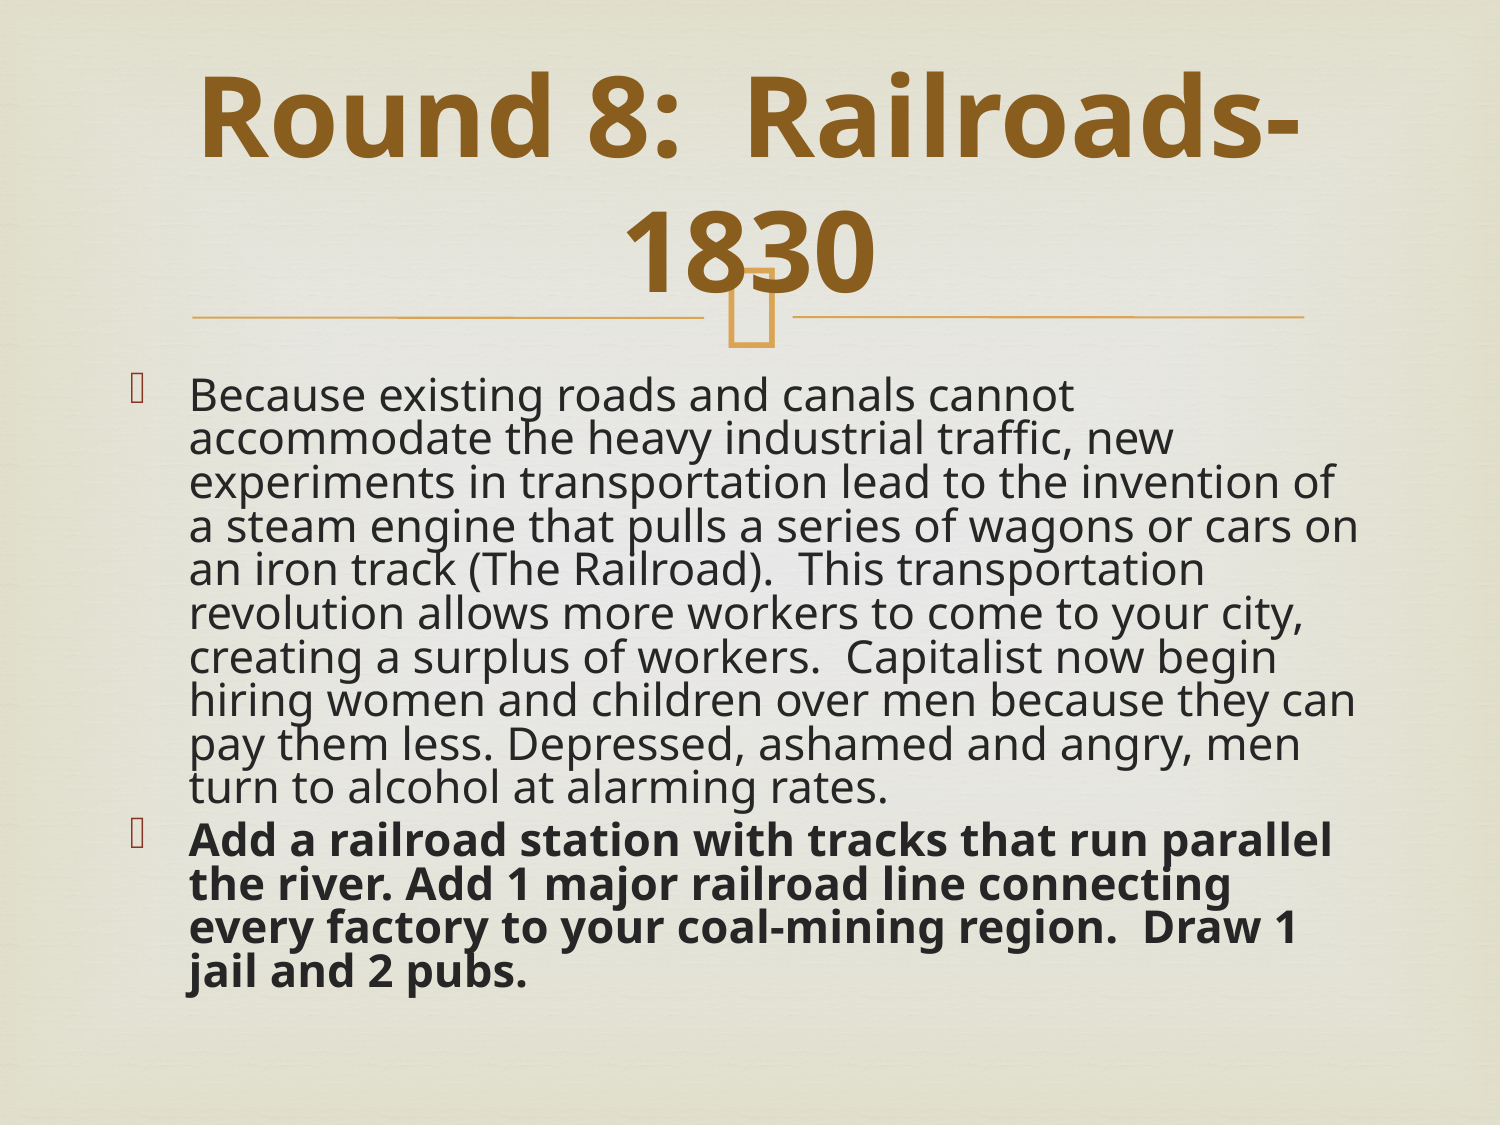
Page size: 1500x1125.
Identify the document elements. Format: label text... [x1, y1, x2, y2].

list Because existing roads and canals cannot accommodate the heavy industrial traffic, new experiments in transportation lead to the invention of a steam engine that pulls a series of wagons or cars on an iron track (The Railroad). This transportation revolution allows more workers to come to your city, creating a surplus of workers. Capitalist now begin hiring women and children over men because they can pay them less. Depressed, ashamed and angry, men turn to alcohol at alarming rates. Add a railroad station with tracks that run parallel the river. Add 1 major railroad line connecting every factory to your coal-mining region. Draw 1 jail and 2 pubs. [114, 368, 1386, 1005]
title Round 8: Railroads- 1830 [112, 93, 1386, 267]
